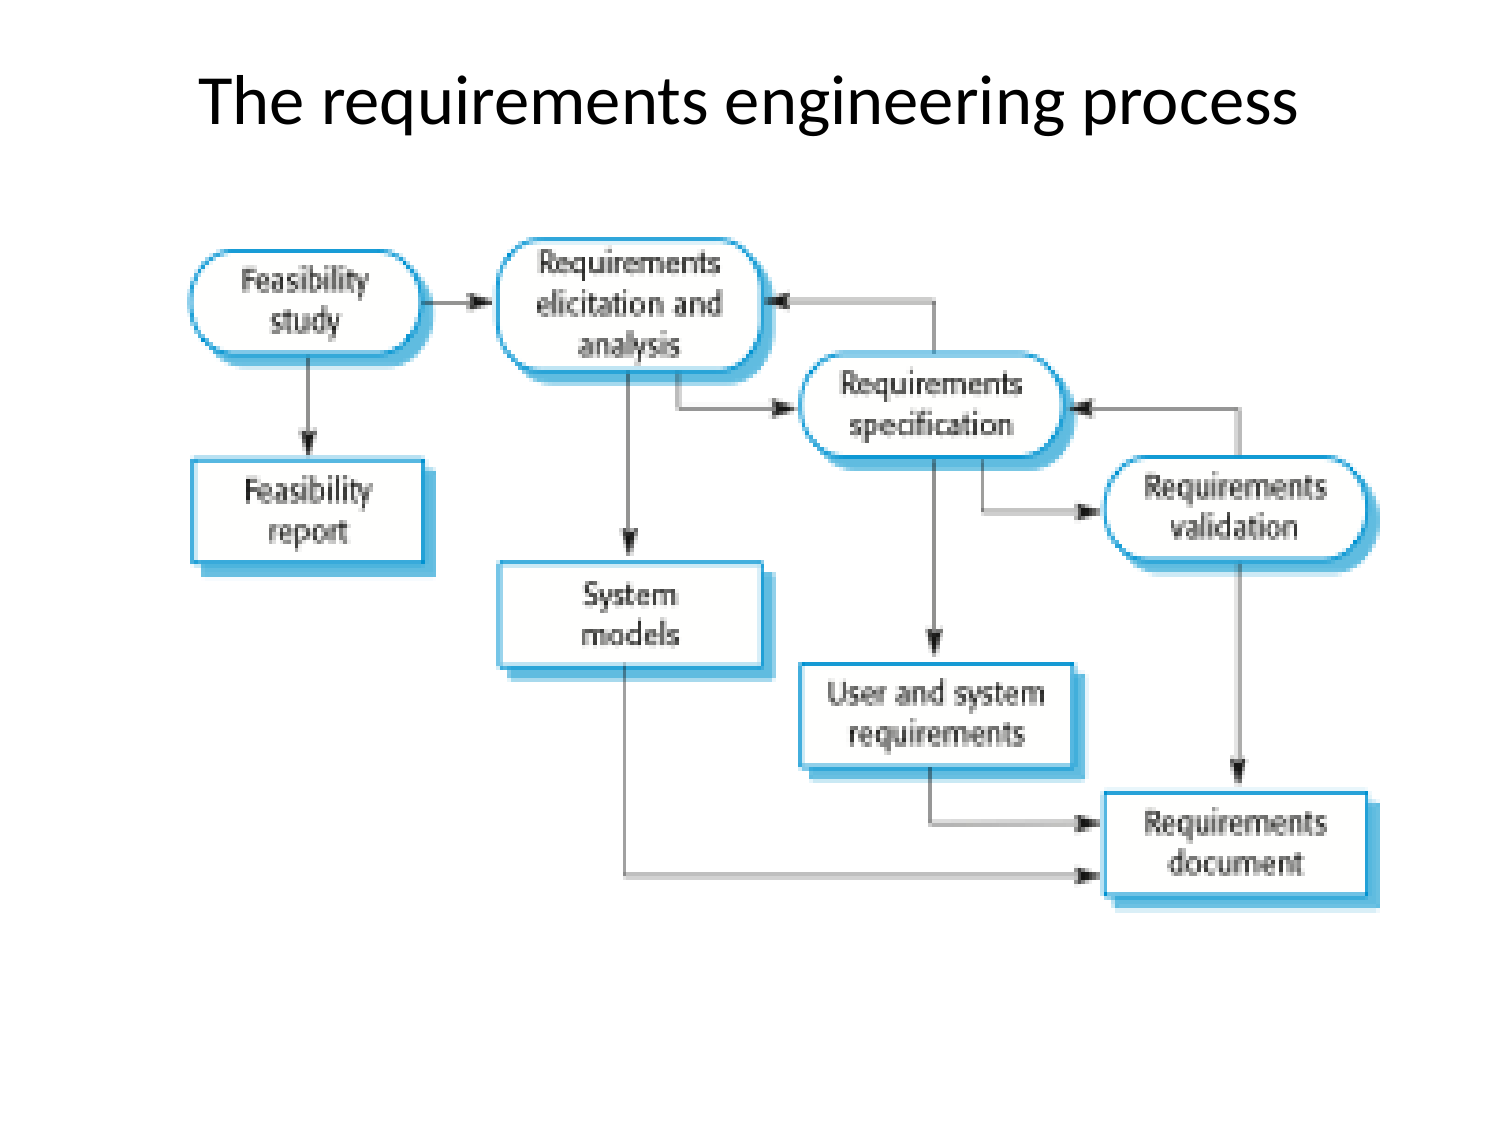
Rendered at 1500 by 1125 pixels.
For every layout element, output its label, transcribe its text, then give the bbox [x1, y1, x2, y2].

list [187, 237, 1381, 913]
title The requirements engineering process [75, 45, 1425, 233]
